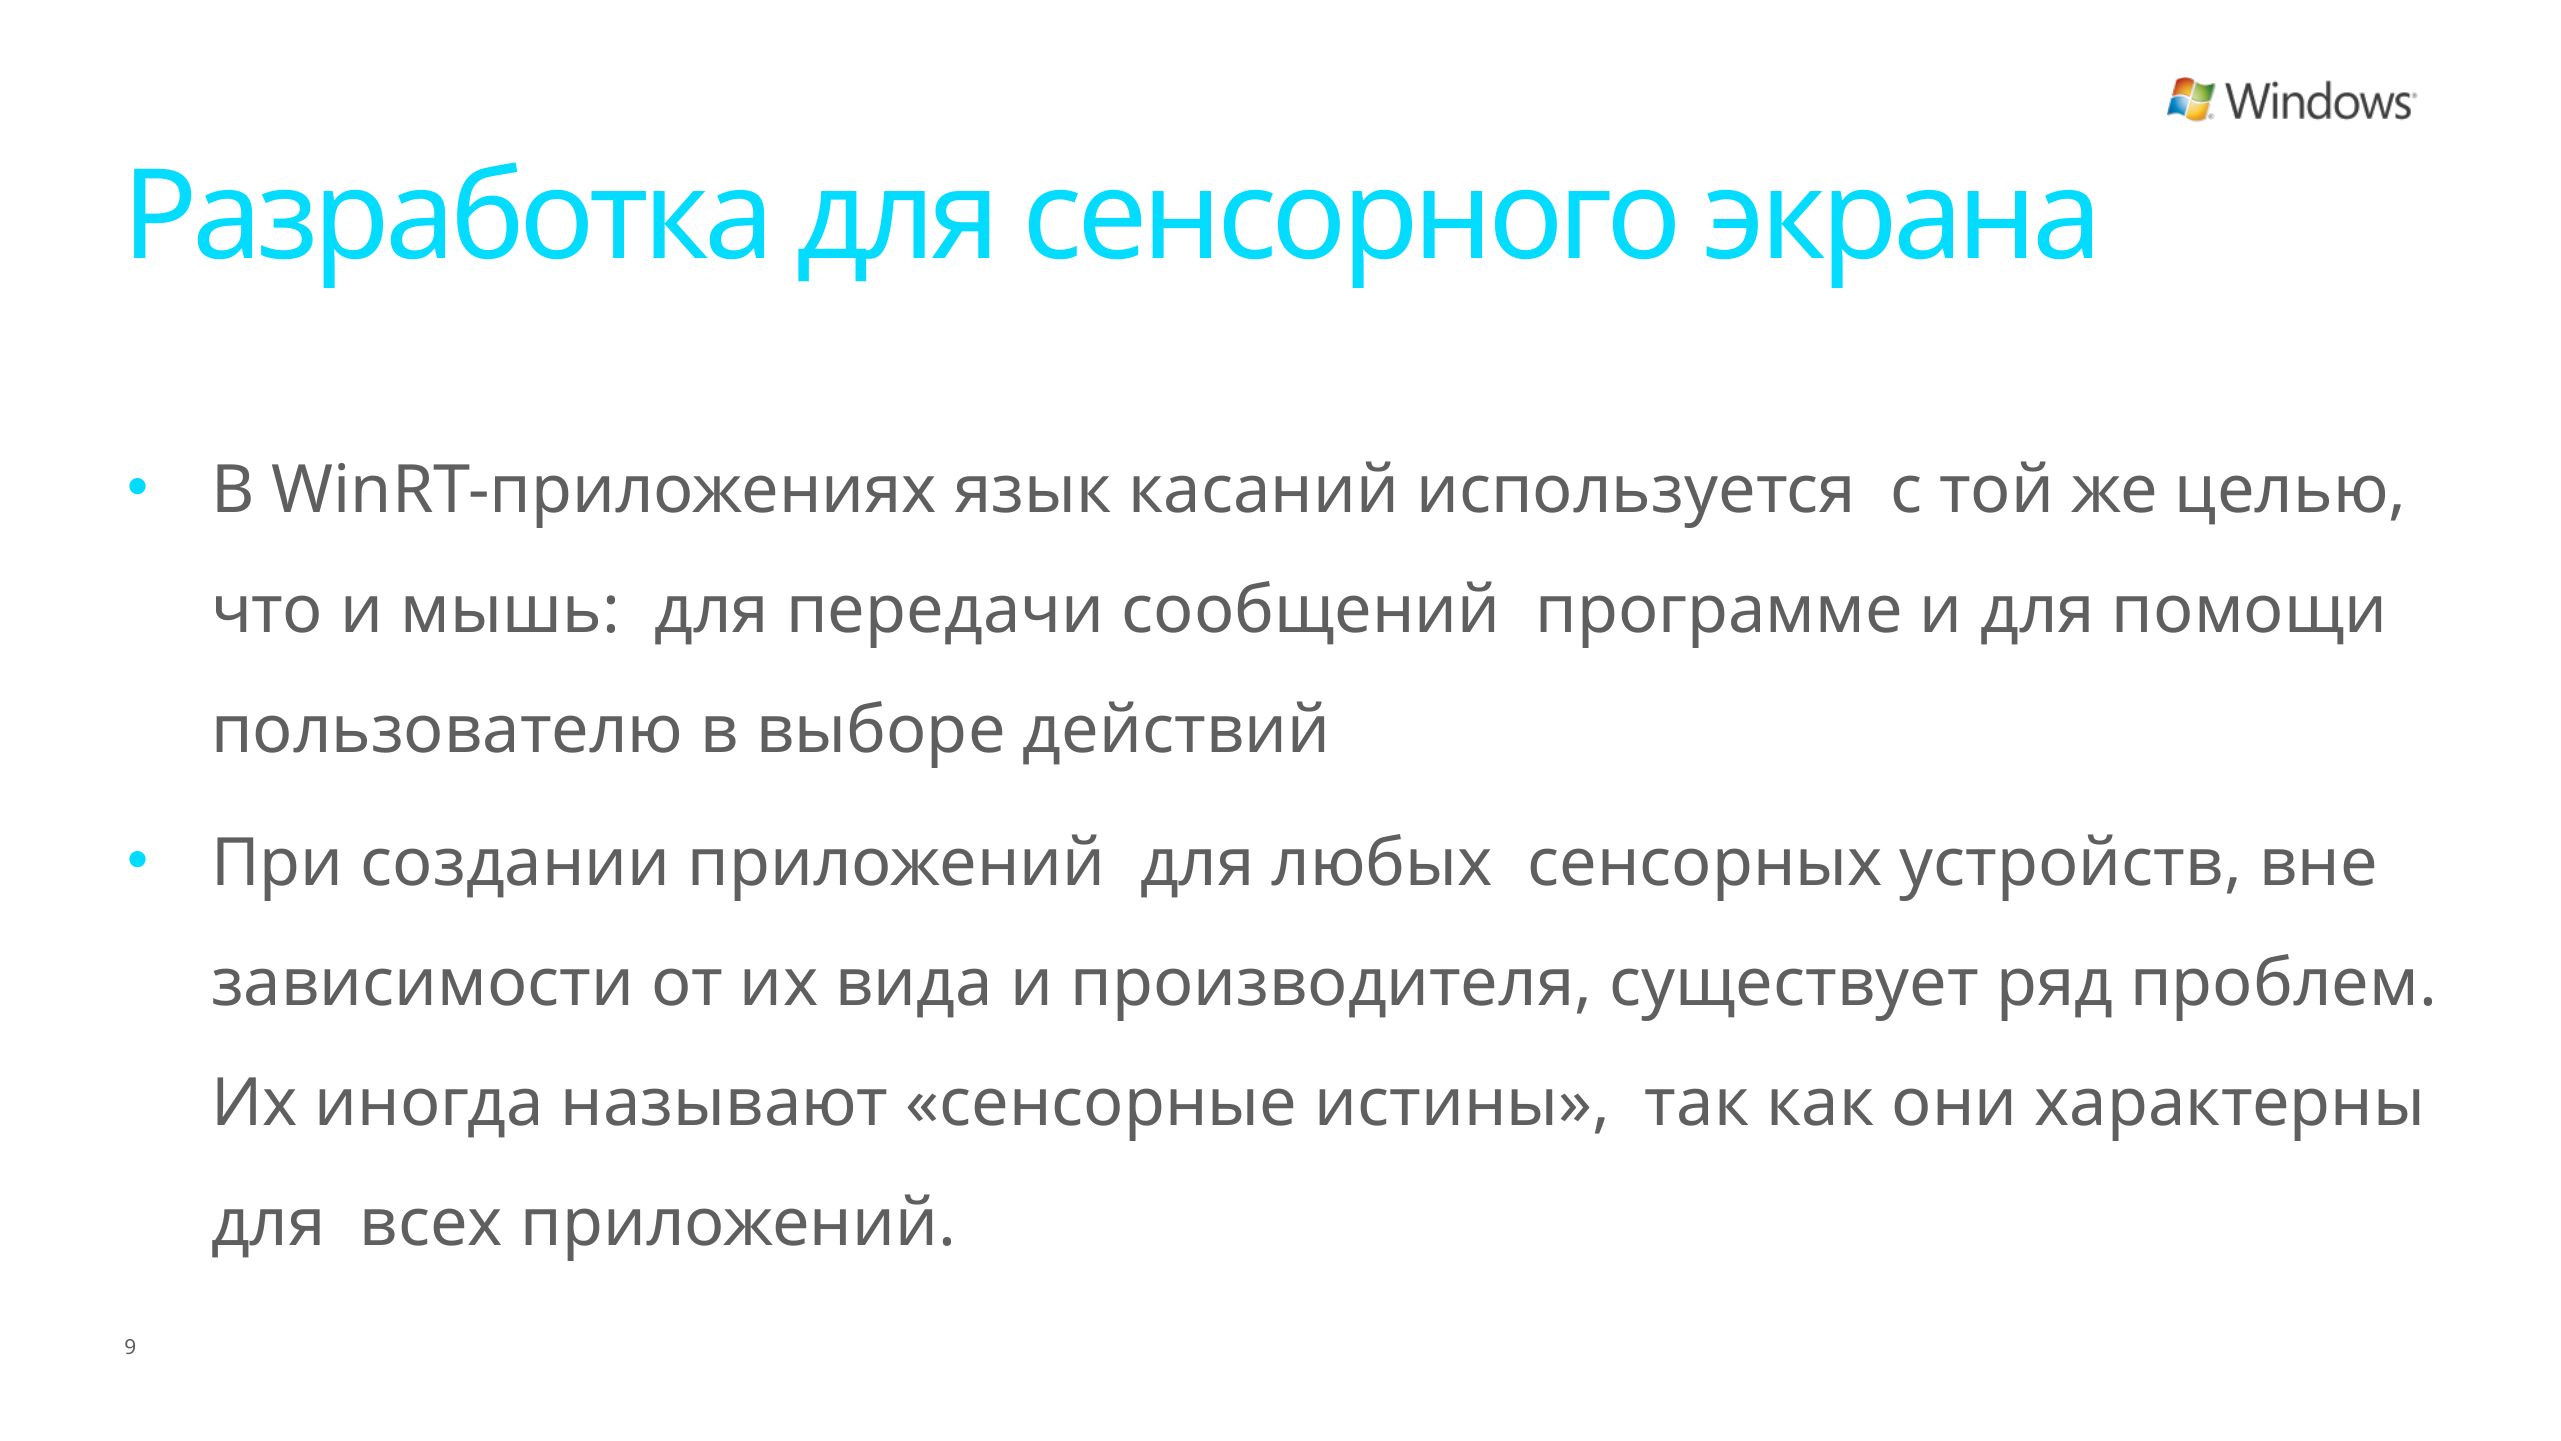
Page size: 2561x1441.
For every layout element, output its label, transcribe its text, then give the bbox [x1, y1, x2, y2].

title Разработка для сенсорного экрана [122, 48, 2465, 286]
list В WinRT-приложениях язык касаний используется с той же целью, что и мышь: для передачи сообщений программе и для помощи пользователю в выборе действий При создании приложений для любых сенсорных устройств, вне зависимости от их вида и производителя, существует ряд проблем. Их иногда называют «сенсорные истины», так как они характерны для всех приложений. [127, 405, 2470, 1270]
